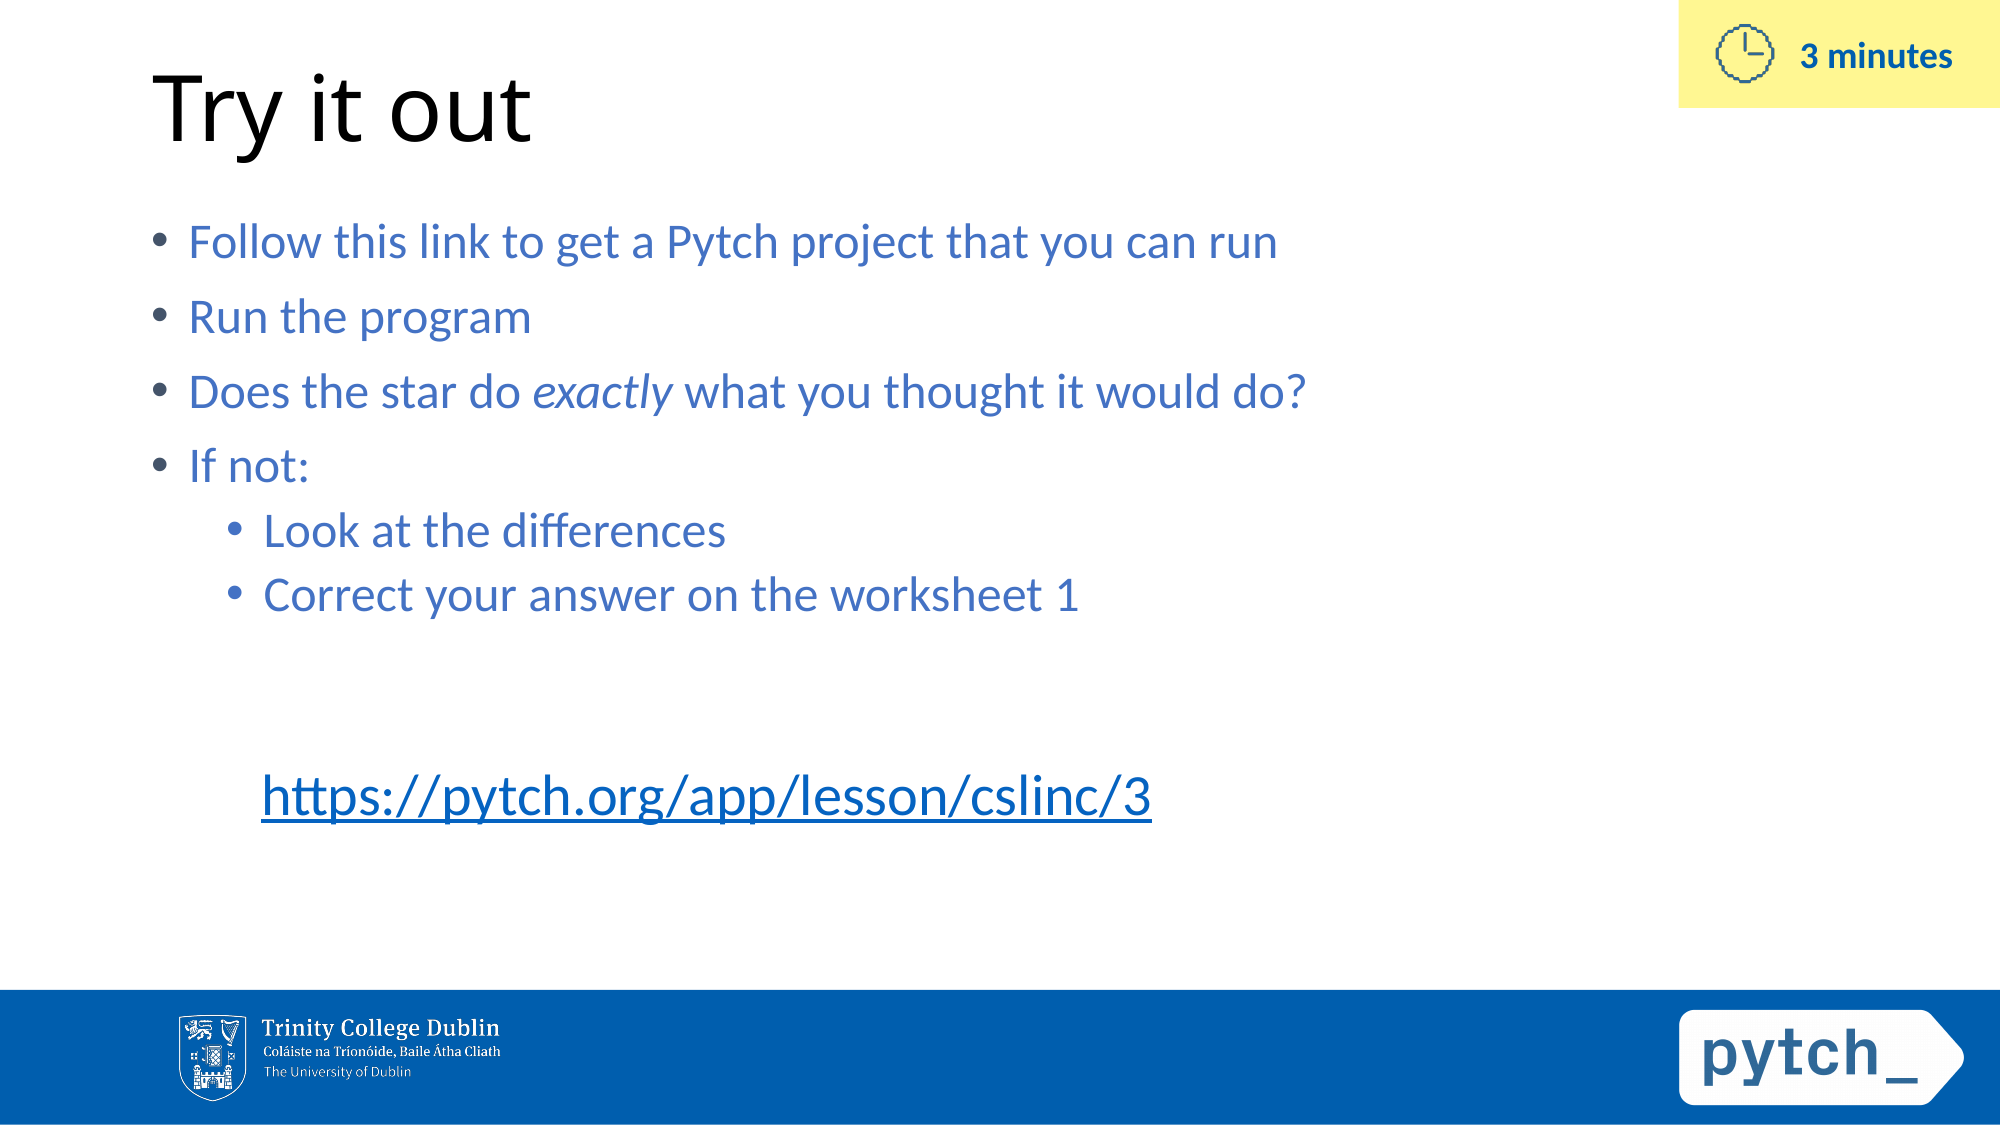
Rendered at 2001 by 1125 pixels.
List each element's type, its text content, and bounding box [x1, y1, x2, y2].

text_box https://pytch.org/app/lesson/cslinc/3 [246, 750, 1361, 835]
picture [1590, 894, 2001, 1125]
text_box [1678, 0, 2000, 108]
title Try it out [137, 33, 1863, 189]
picture [178, 1014, 502, 1102]
list Follow this link to get a Pytch project that you can run Run the program Does the star do exactly what you thought it would do? If not: Look at the differences Correct your answer on the worksheet 1 [136, 207, 1777, 677]
